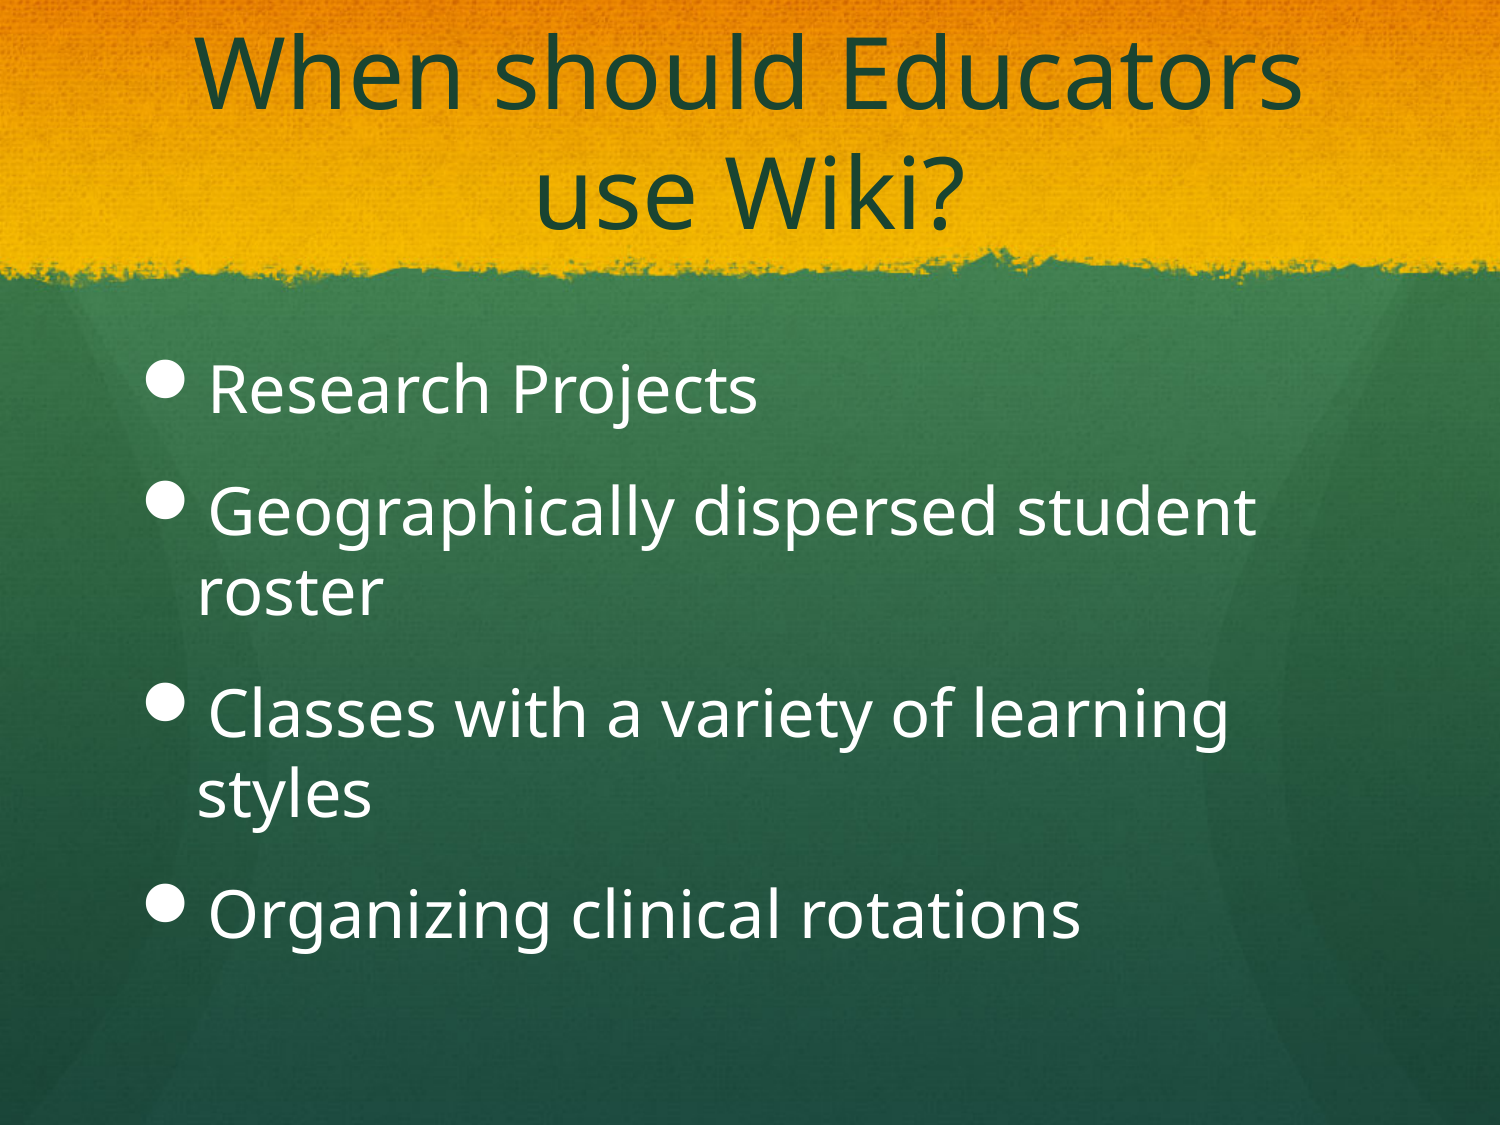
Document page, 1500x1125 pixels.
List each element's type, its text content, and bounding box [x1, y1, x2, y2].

picture [0, 0, 1500, 1125]
list Research Projects Geographically dispersed student roster Classes with a variety of learning styles Organizing clinical rotations [125, 339, 1375, 1026]
title When should Educators use Wiki? [125, 13, 1375, 246]
